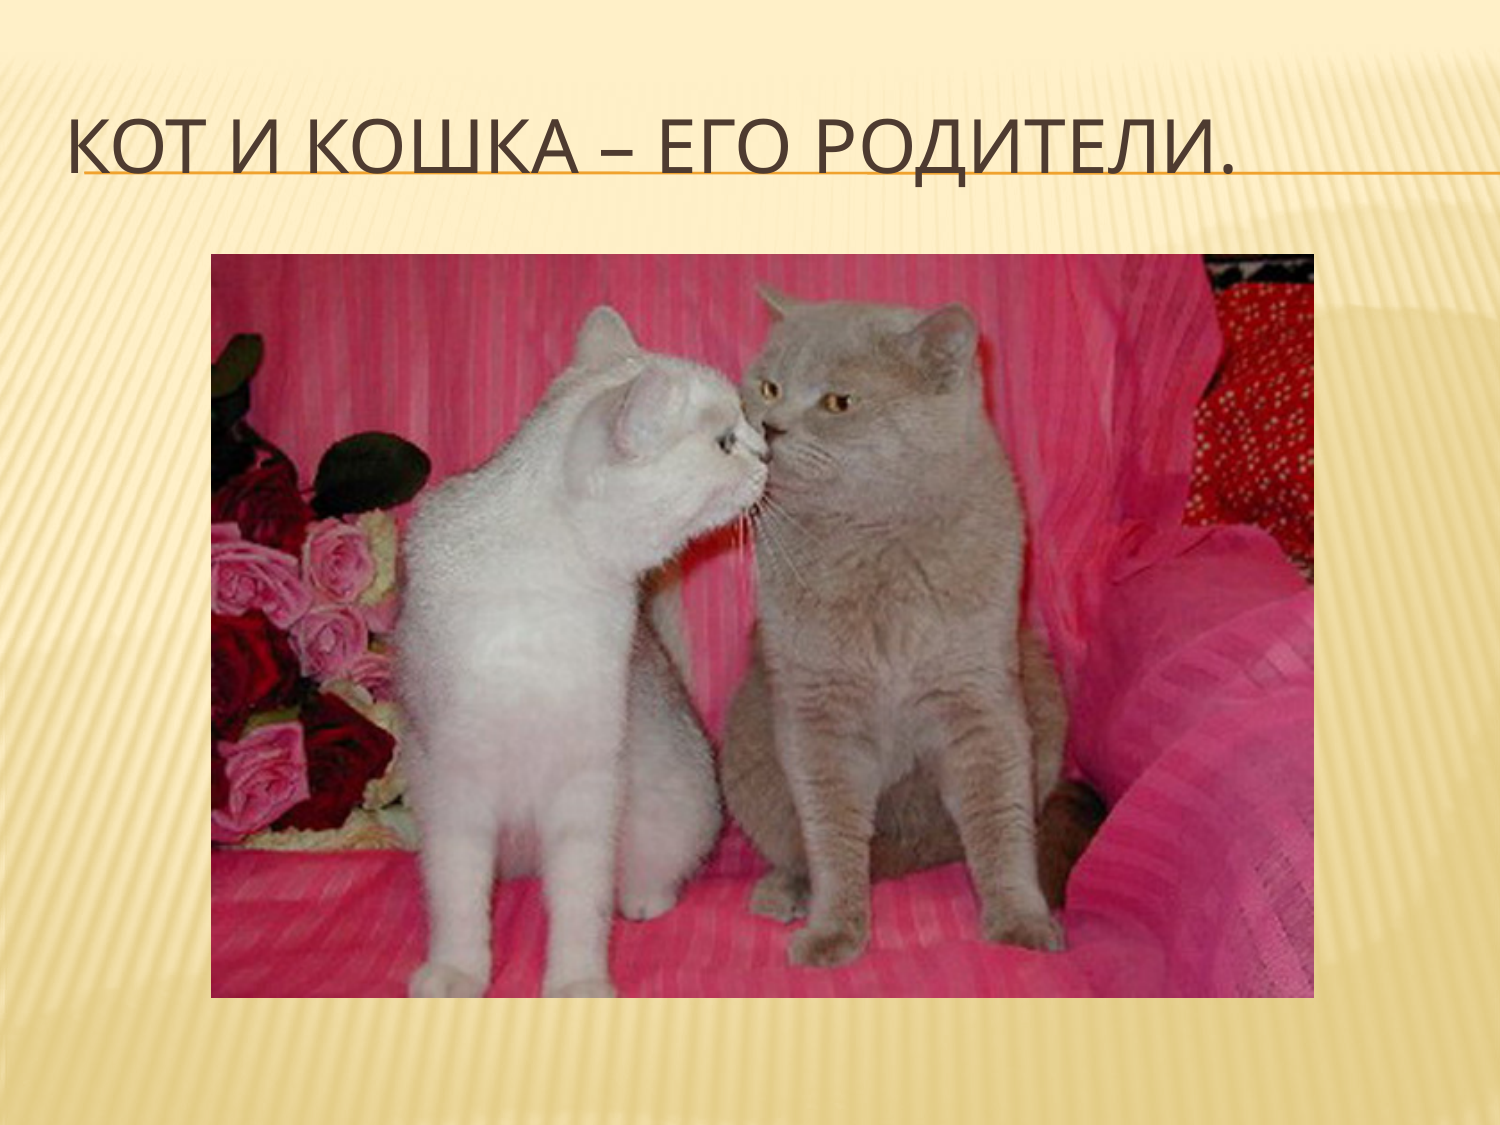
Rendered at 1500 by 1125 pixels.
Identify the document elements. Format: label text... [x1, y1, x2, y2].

title Кот и кошка – его родители. [50, 75, 1475, 213]
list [210, 254, 1315, 998]
